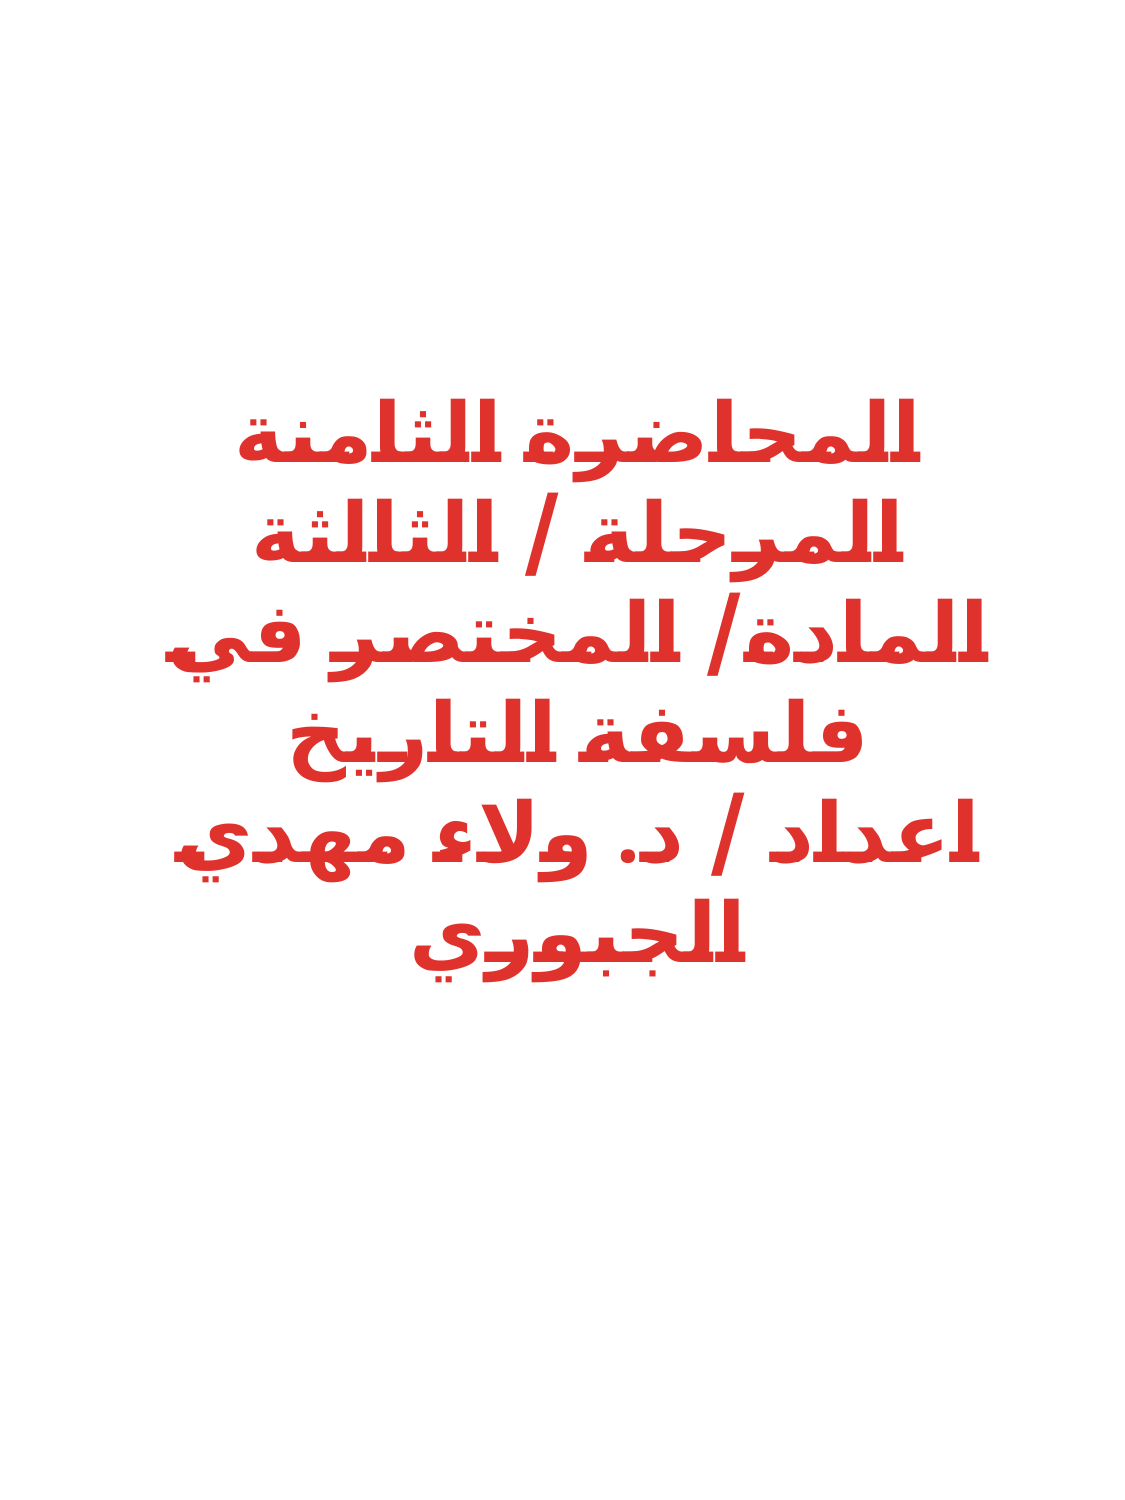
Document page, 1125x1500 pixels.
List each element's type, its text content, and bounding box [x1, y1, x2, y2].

text_box المحاضرة الثامنة المرحلة / الثالثة المادة/ المختصر في فلسفة التاريخ اعداد / د. ولاء مهدي الجبوري [30, 371, 1125, 987]
